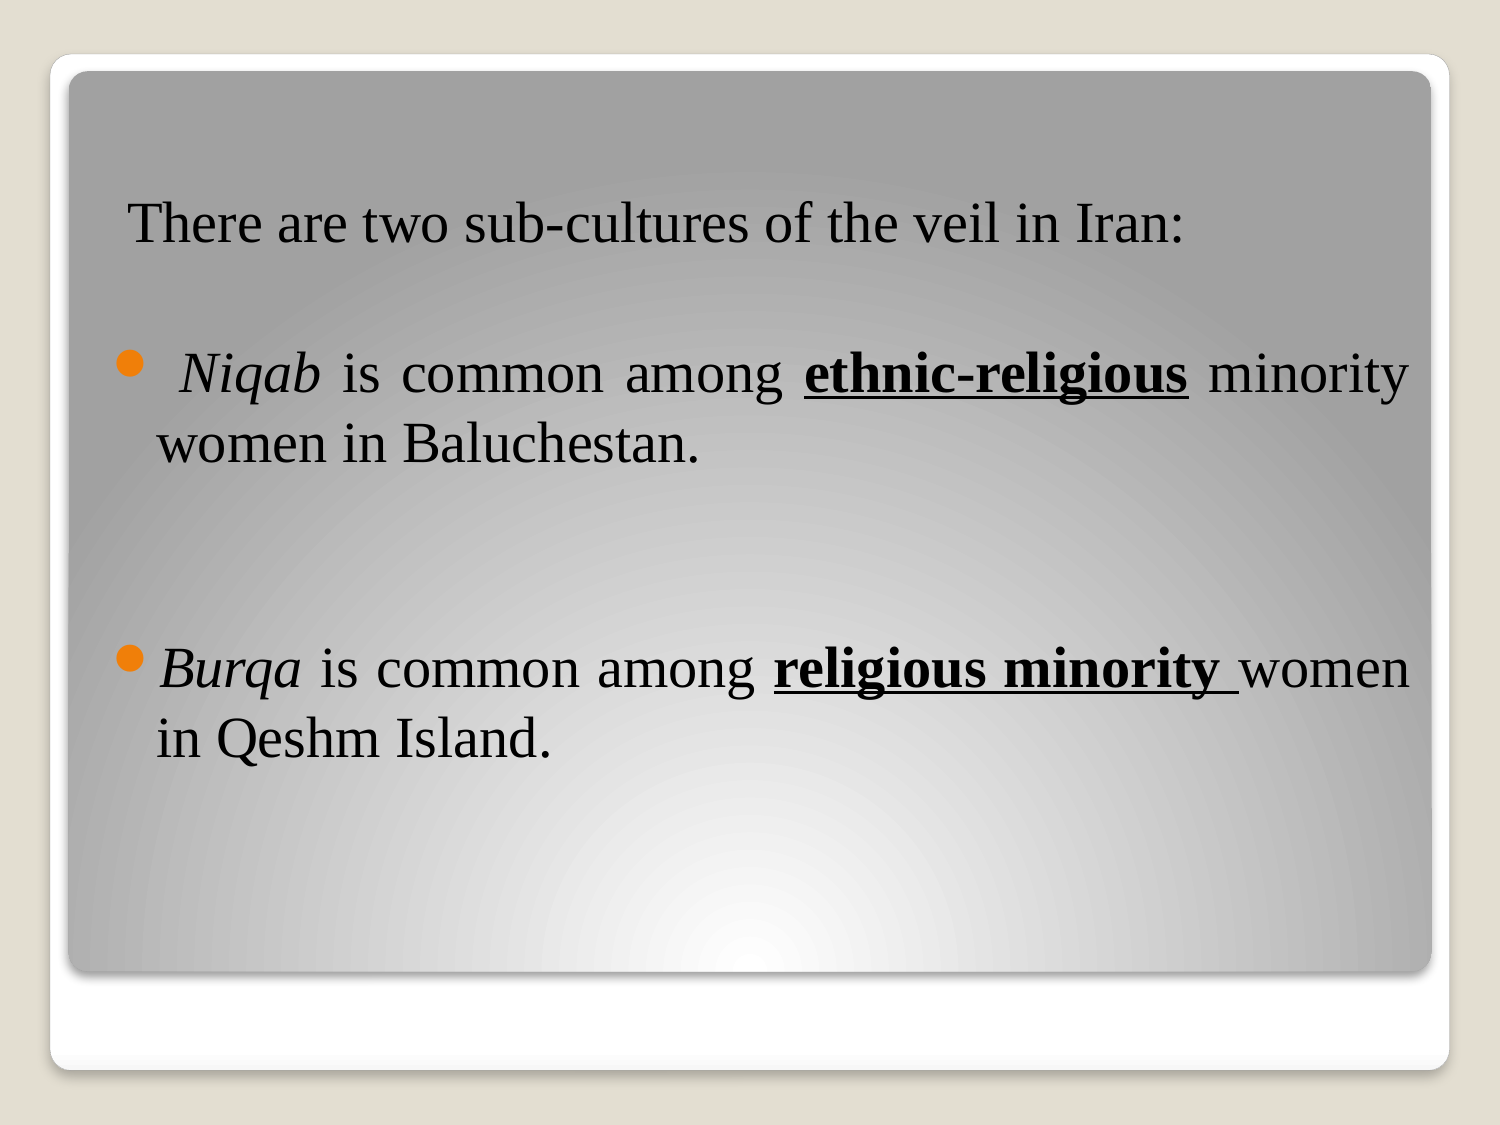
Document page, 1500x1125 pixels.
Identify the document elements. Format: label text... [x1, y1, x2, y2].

list There are two sub-cultures of the veil in Iran: Niqab is common among ethnic-religious minority women in Baluchestan. Burqa is common among religious minority women in Qeshm Island. [82, 169, 1425, 891]
